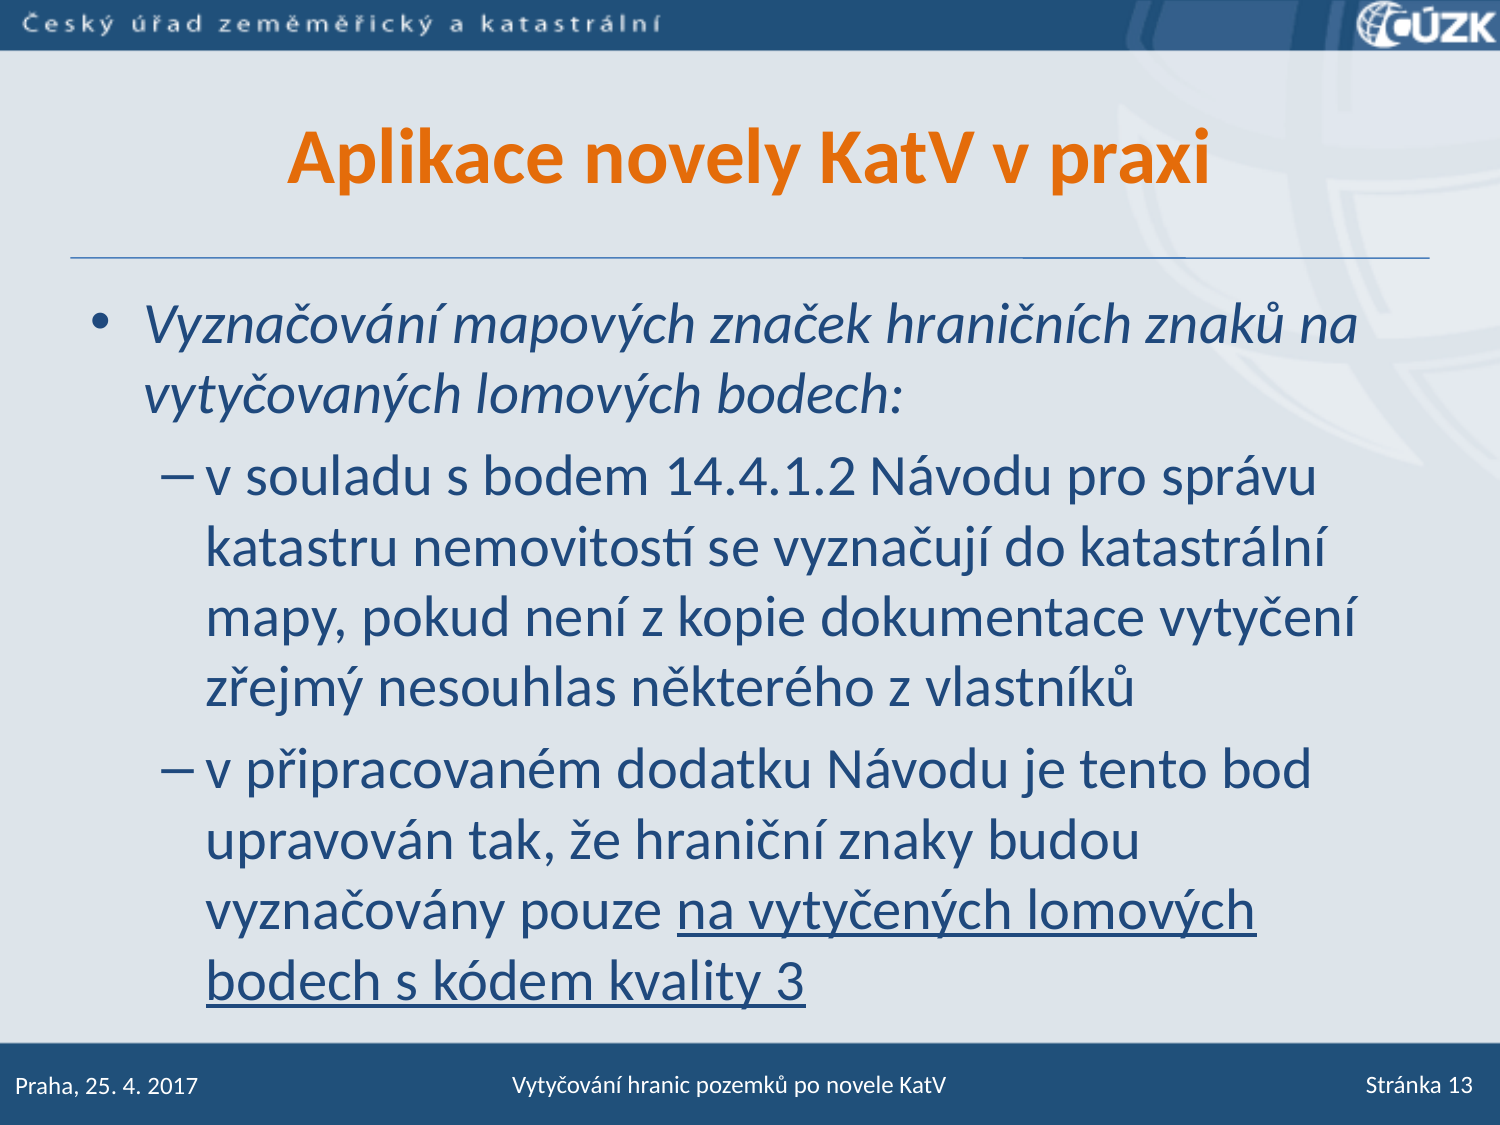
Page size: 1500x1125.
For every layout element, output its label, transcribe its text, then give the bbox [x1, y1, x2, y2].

slide_number Stránka 13 [1138, 1053, 1489, 1114]
footer Vytyčování hranic pozemků po novele KatV [492, 1053, 968, 1114]
title Aplikace novely KatV v praxi [75, 58, 1425, 247]
picture [0, 0, 1500, 1125]
list Vyznačování mapových značek hraničních znaků na vytyčovaných lomových bodech: v souladu s bodem 14.4.1.2 Návodu pro správu katastru nemovitostí se vyznačují do katastrální mapy, pokud není z kopie dokumentace vytyčení zřejmý nesouhlas některého z vlastníků v připracovaném dodatku Návodu je tento bod upravován tak, že hraniční znaky budou vyznačovány pouze na vytyčených lomových bodech s kódem kvality 3 [75, 277, 1425, 1020]
slide_number Praha, 25. 4. 2017 [0, 1054, 350, 1115]
